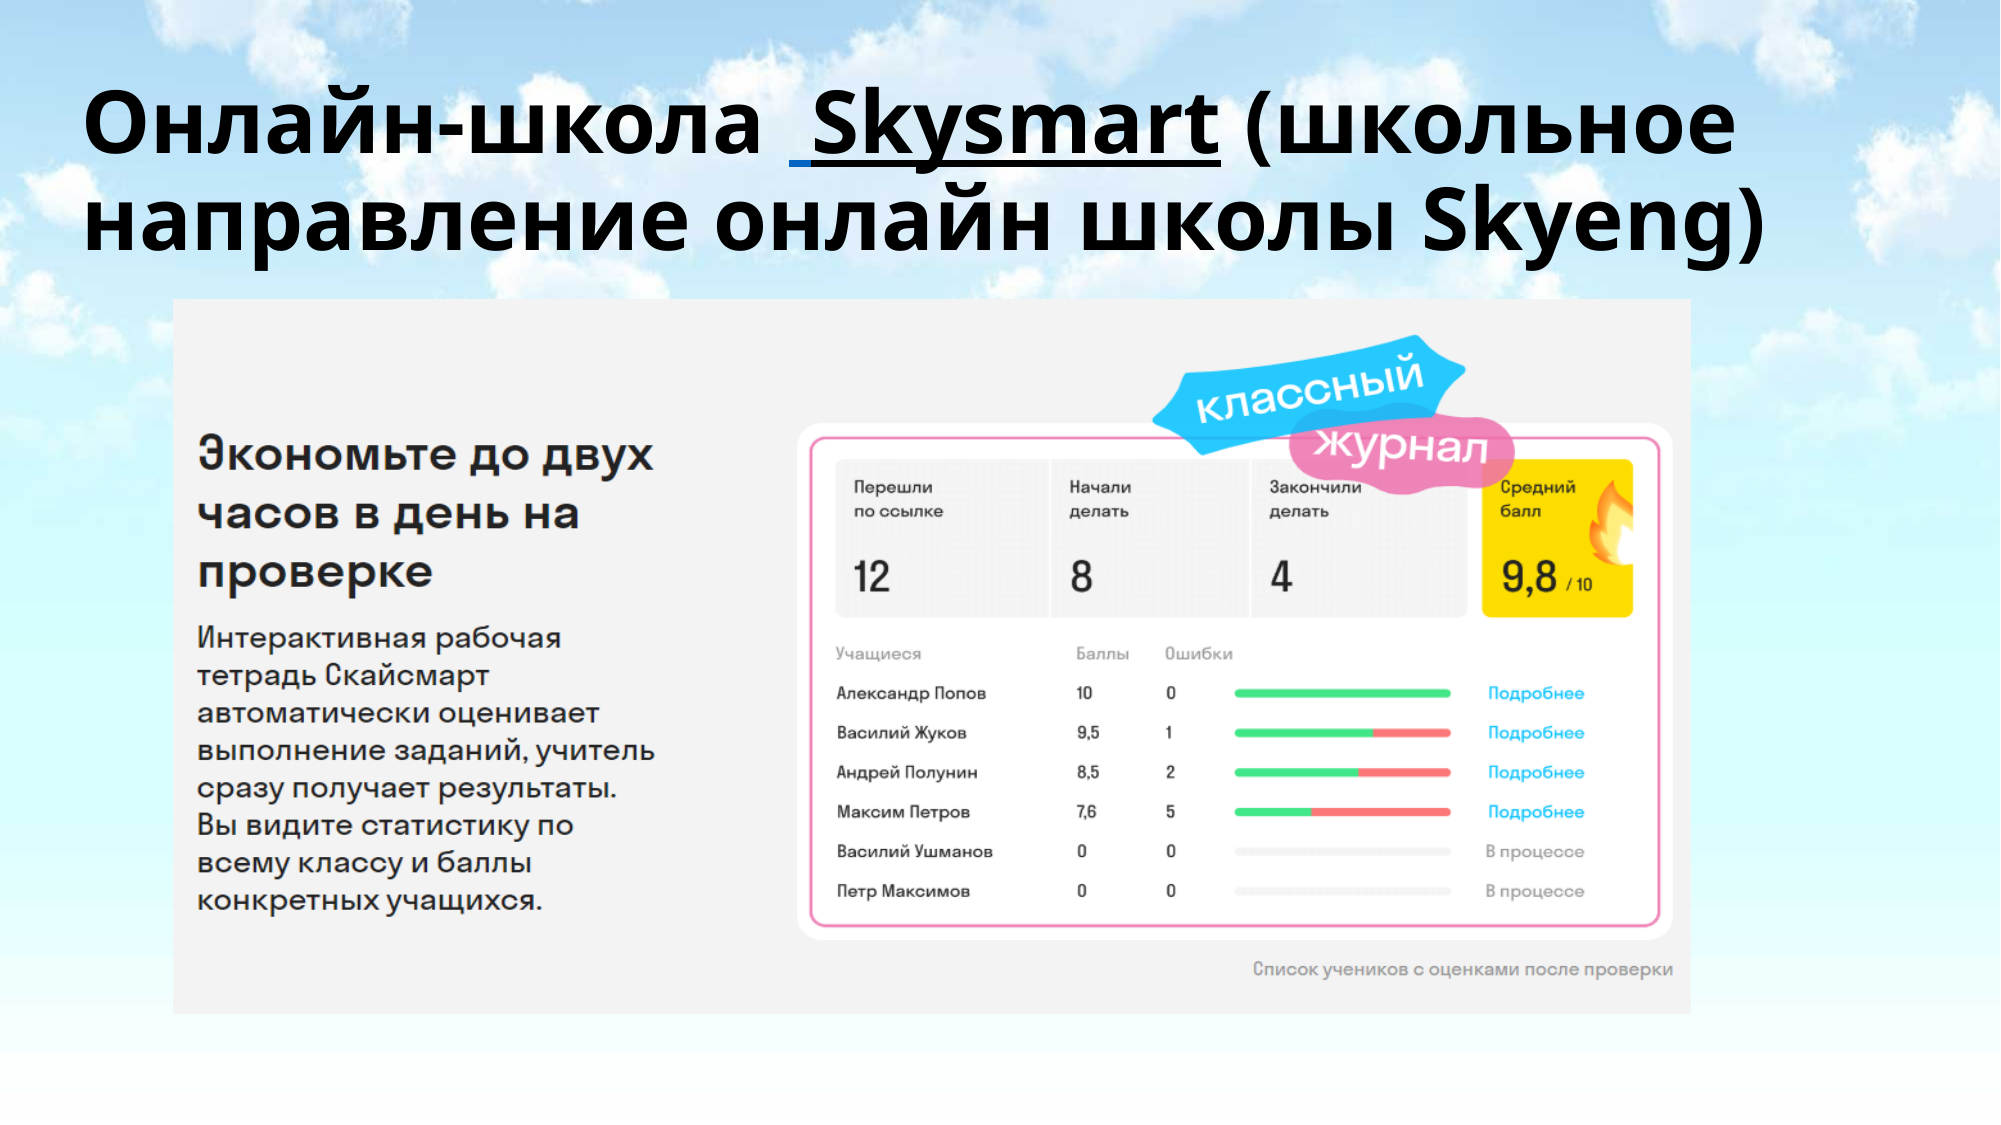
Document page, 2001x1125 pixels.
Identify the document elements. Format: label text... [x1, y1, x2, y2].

picture [0, 0, 2001, 1125]
title Онлайн-школа Skysmart (школьное направление онлайн школы Skyeng) [66, 59, 1955, 278]
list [173, 299, 1691, 1014]
